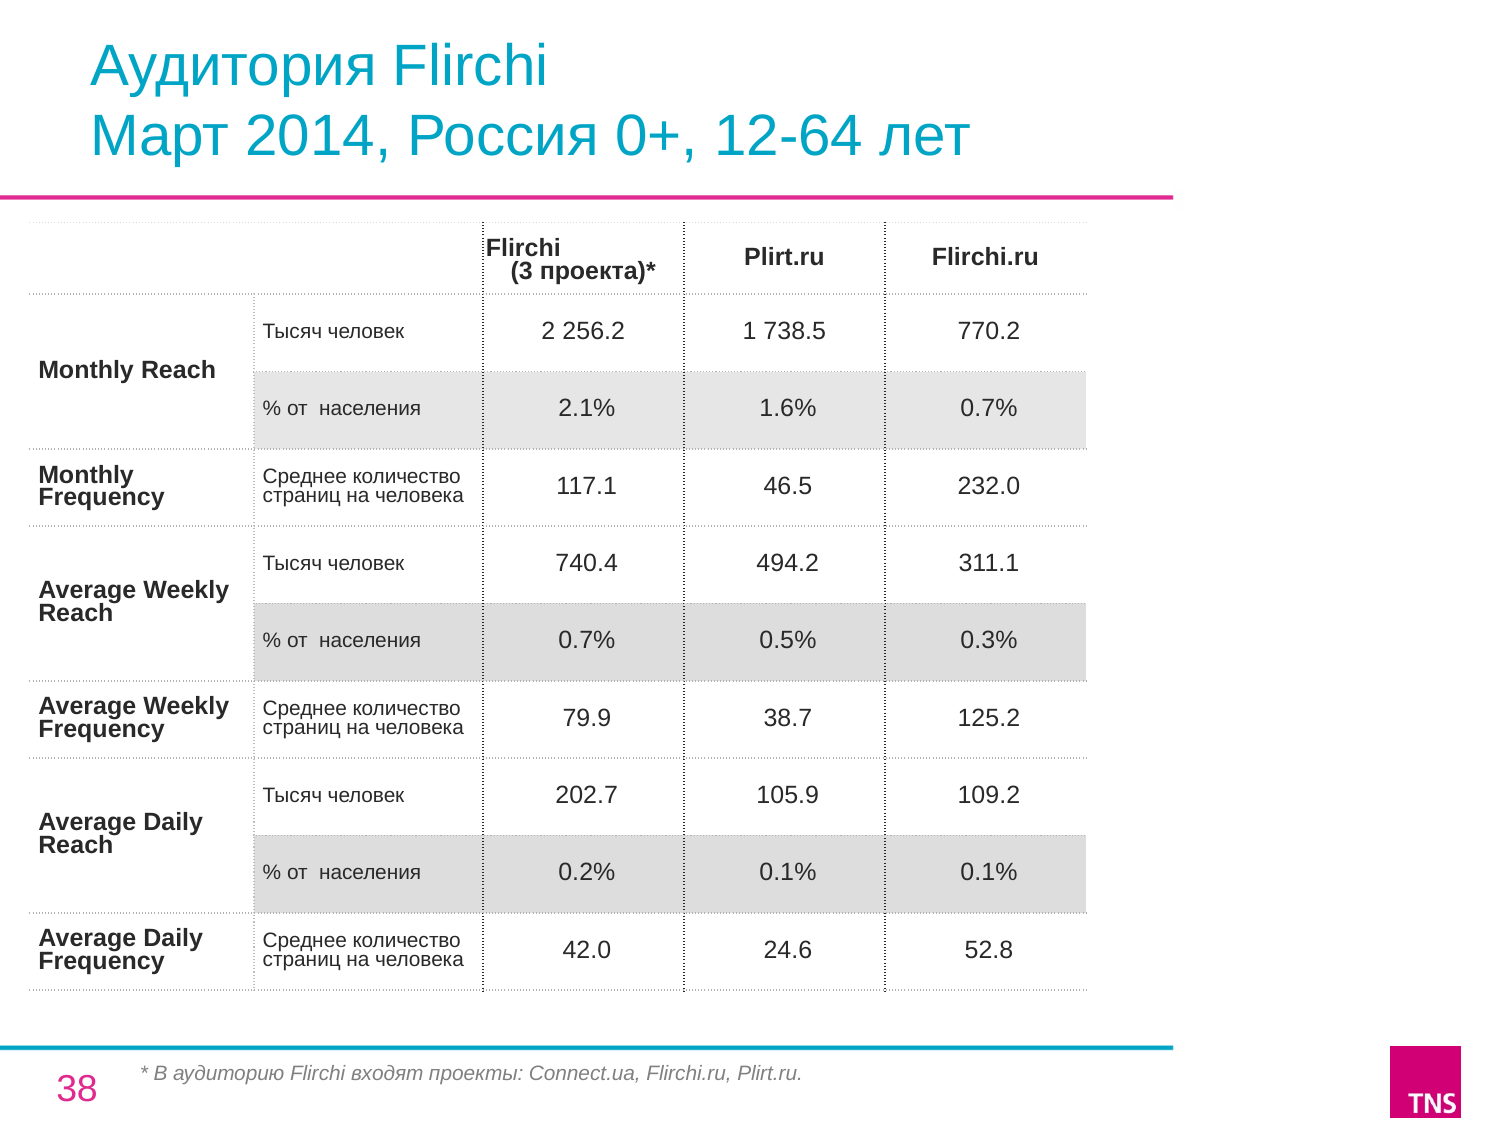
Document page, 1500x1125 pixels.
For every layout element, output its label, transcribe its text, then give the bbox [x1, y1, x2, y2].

table_cell Среднее количество страниц на человека [254, 681, 483, 758]
table_cell Average Weekly Reach [29, 526, 254, 681]
table_cell 0.3% [885, 603, 1086, 681]
table_cell Тысяч человек [254, 758, 483, 835]
table_header Flirchi (3 проекта)* [483, 223, 684, 294]
table_cell % от населения [254, 603, 483, 681]
table_cell % от населения [254, 372, 483, 449]
table_header Plirt.ru [684, 223, 885, 294]
slide_number 38 [40, 1055, 392, 1125]
table_cell 46.5 [684, 449, 885, 526]
table_cell Среднее количество страниц на человека [254, 449, 483, 526]
table_cell 105.9 [684, 758, 885, 835]
table_cell 1 738.5 [684, 294, 885, 372]
table_cell Average Daily Frequency [29, 913, 254, 990]
picture [0, 0, 1500, 1125]
table_cell 770.2 [885, 294, 1086, 372]
table_cell 0.7% [483, 603, 684, 681]
table_cell 109.2 [885, 758, 1086, 835]
table_cell 38.7 [684, 681, 885, 758]
table_cell 311.1 [885, 526, 1086, 603]
table_cell 24.6 [684, 913, 885, 990]
table_cell Тысяч человек [254, 526, 483, 603]
table_cell 0.1% [684, 835, 885, 913]
table_cell Среднее количество страниц на человека [254, 913, 483, 990]
table_cell 1.6% [684, 372, 885, 449]
table_cell 117.1 [483, 449, 684, 526]
table_cell 52.8 [885, 913, 1086, 990]
table_cell Тысяч человек [254, 294, 483, 372]
table_cell 232.0 [885, 449, 1086, 526]
text_box * В аудиторию Flirchi входят проекты: Connect.ua, Flirchi.ru, Plirt.ru. [124, 1052, 1463, 1092]
table_cell 740.4 [483, 526, 684, 603]
table_cell 0.2% [483, 835, 684, 913]
table_cell % от населения [254, 835, 483, 913]
title Аудитория Flirchi Март 2014, Россия 0+, 12-64 лет [74, 8, 1476, 187]
table_cell Average Daily Reach [29, 758, 254, 913]
table_cell 42.0 [483, 913, 684, 990]
table_cell 0.1% [885, 835, 1086, 913]
table_cell 494.2 [684, 526, 885, 603]
table_cell 0.7% [885, 372, 1086, 449]
table_cell Average Weekly Frequency [29, 681, 254, 758]
table_cell 2.1% [483, 372, 684, 449]
table_cell Monthly Frequency [29, 449, 254, 526]
table_header Flirchi.ru [885, 223, 1086, 294]
table_header [29, 223, 483, 294]
table_cell 0.5% [684, 603, 885, 681]
table_cell 202.7 [483, 758, 684, 835]
table_cell 125.2 [885, 681, 1086, 758]
table_cell Monthly Reach [29, 294, 254, 449]
table_cell 79.9 [483, 681, 684, 758]
table_cell 2 256.2 [483, 294, 684, 372]
